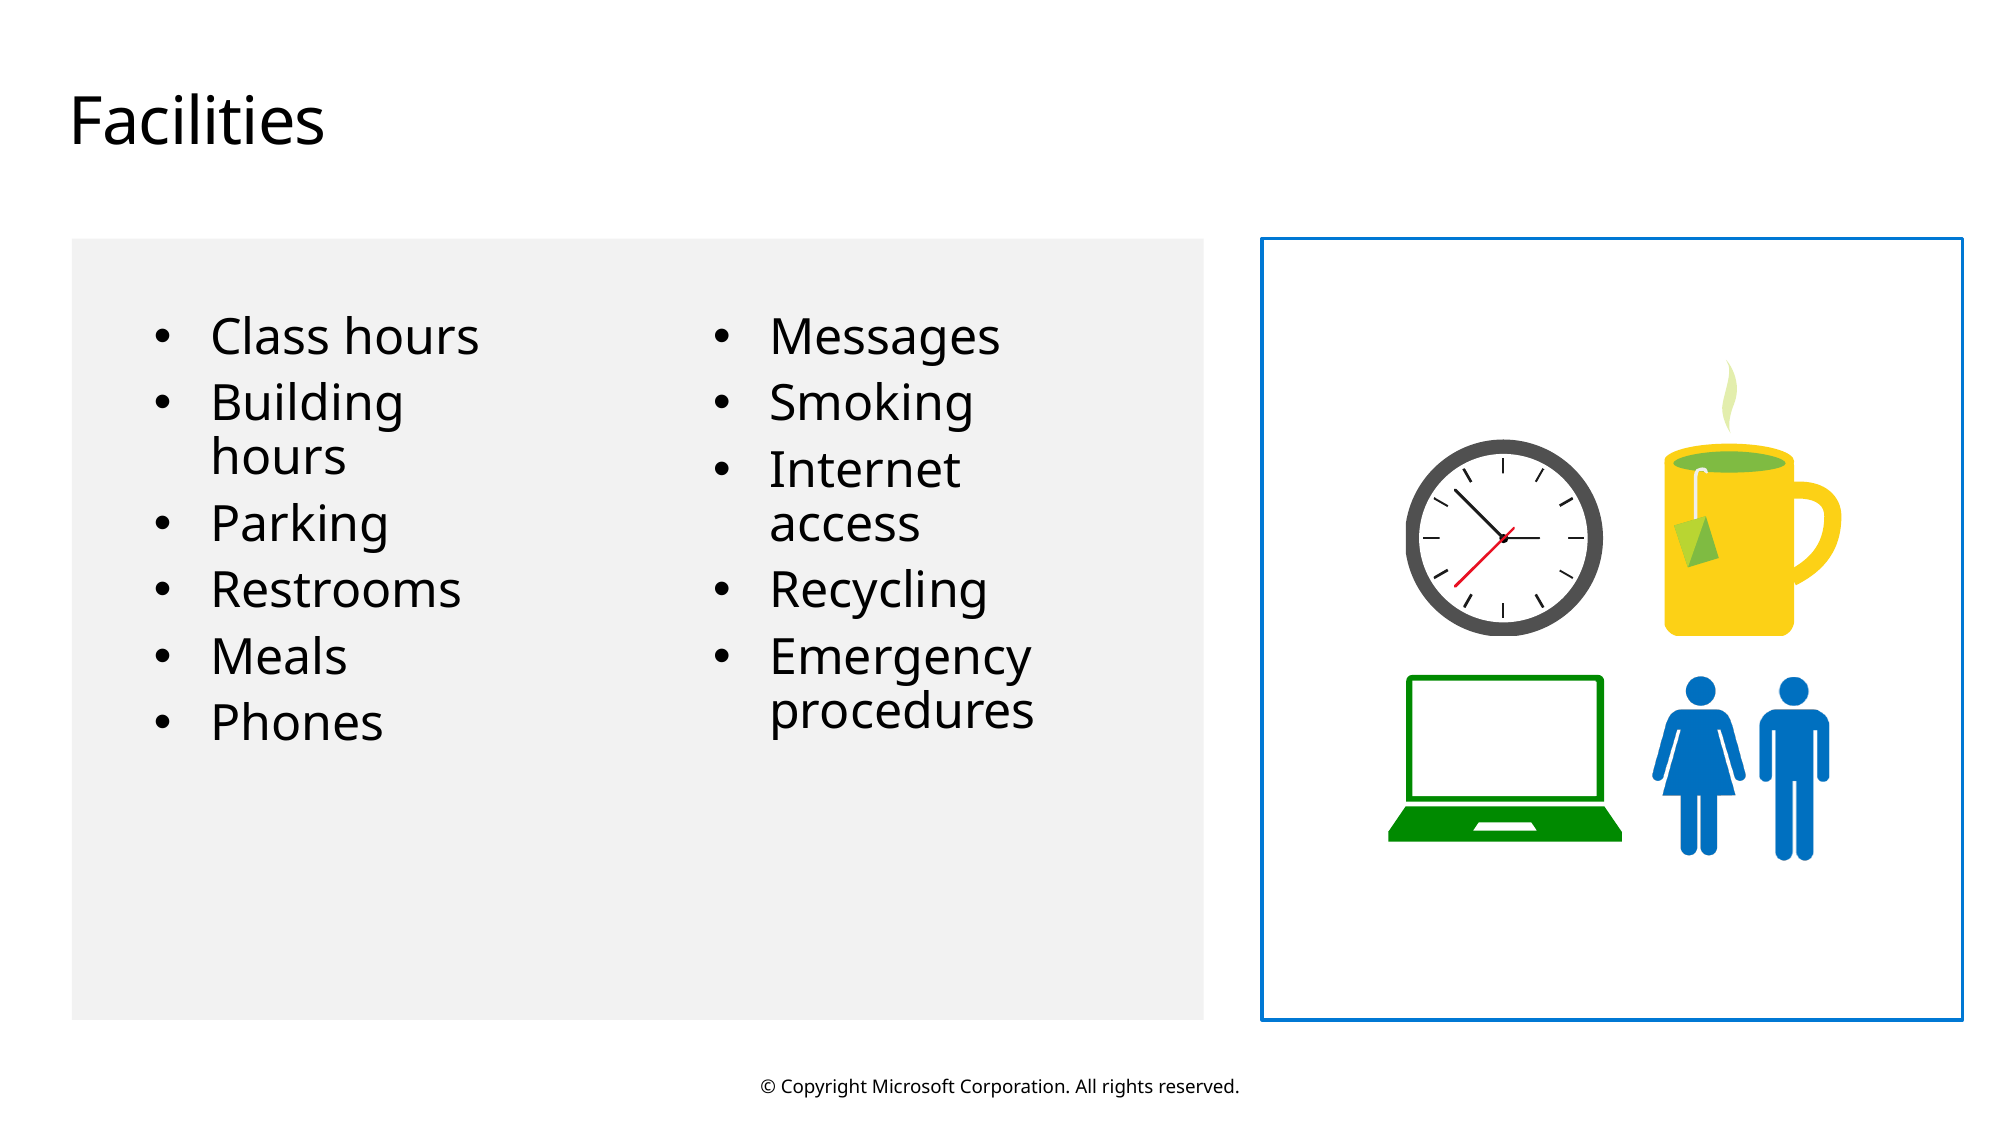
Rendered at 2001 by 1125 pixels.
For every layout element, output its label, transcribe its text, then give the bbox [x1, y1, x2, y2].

title Facilities [68, 72, 1930, 184]
text_box Class hours Building hours Parking Restrooms Meals Phones [123, 287, 546, 810]
text_box [1261, 238, 1963, 1021]
text_box [71, 238, 1205, 1021]
text_box Messages Smoking Internet access Recycling Emergency procedures [683, 287, 1106, 810]
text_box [1388, 358, 1843, 883]
